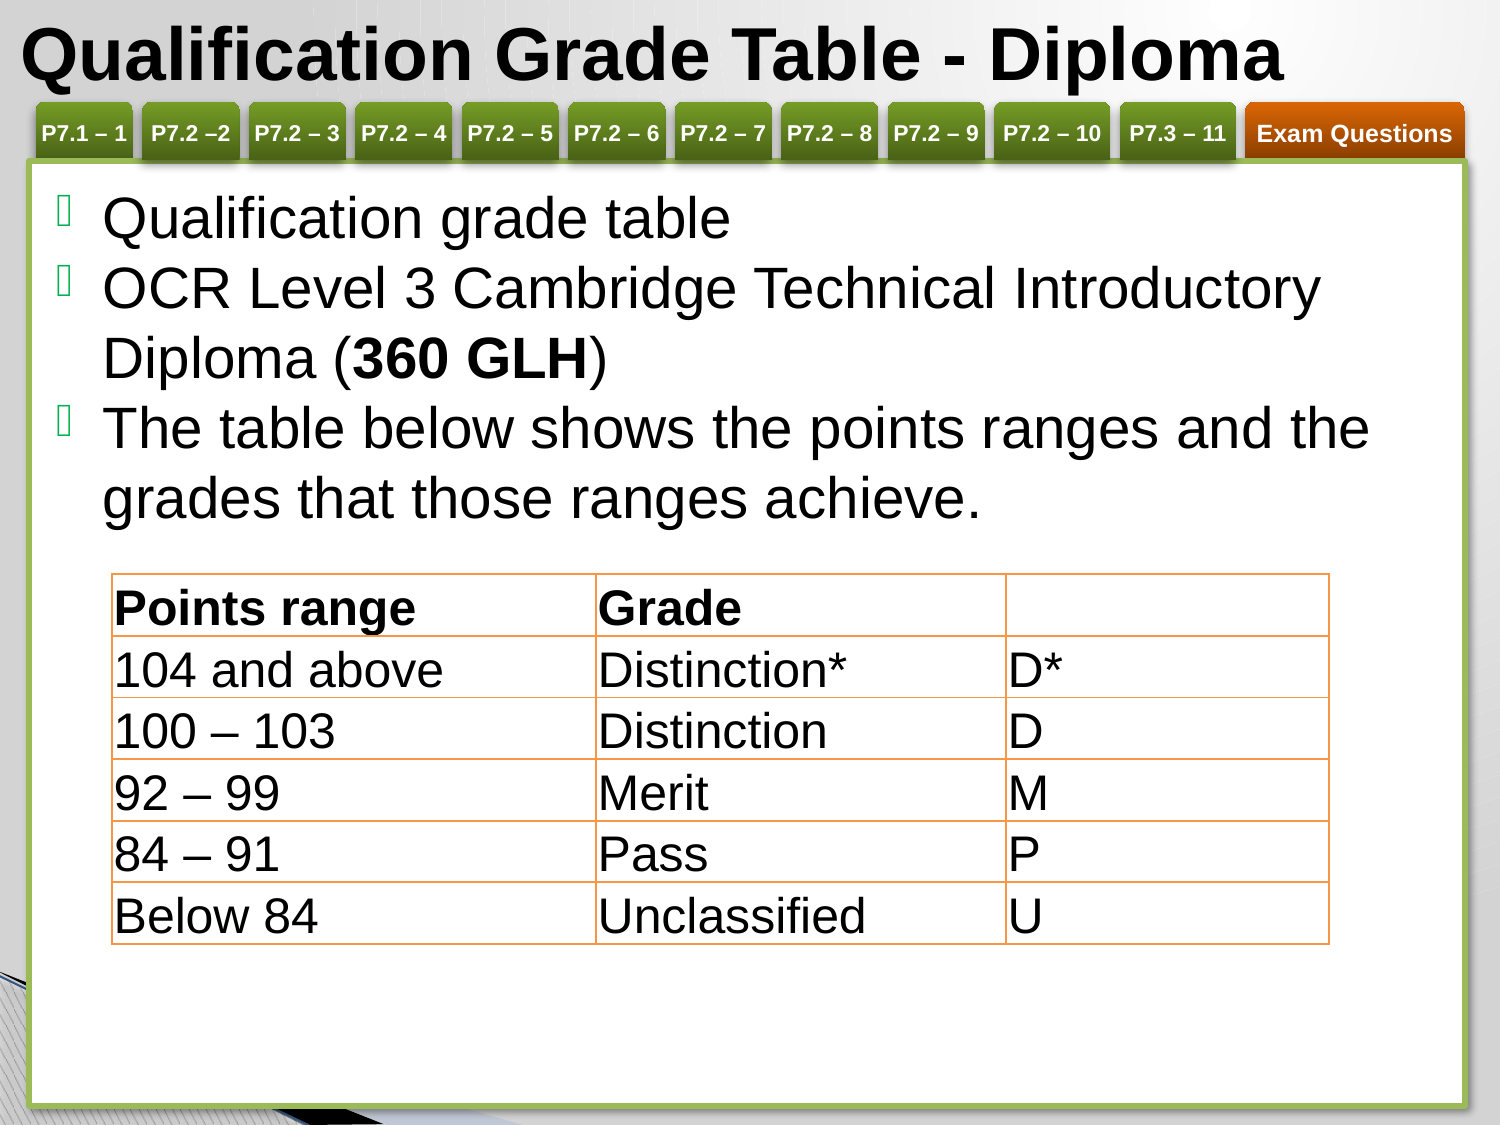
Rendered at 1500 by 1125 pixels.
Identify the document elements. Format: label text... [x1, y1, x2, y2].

table_cell U [1007, 883, 1328, 943]
picture [281, 1114, 303, 1125]
table_cell D [1007, 698, 1328, 758]
table_cell M [1007, 760, 1328, 820]
title Qualification Grade Table - Diploma [5, 0, 1447, 102]
table_header [1007, 575, 1328, 635]
text_box e [551, 0, 603, 5]
table_header Points range [113, 575, 595, 635]
table_cell P [1007, 822, 1328, 881]
table_cell 104 and above [113, 637, 595, 697]
table_cell Distinction [597, 698, 1005, 758]
table_cell Distinction* [597, 637, 1005, 697]
table_cell Pass [597, 822, 1005, 881]
table_header Grade [597, 575, 1005, 635]
table_cell Merit [597, 760, 1005, 820]
table_cell 84 – 91 [113, 822, 595, 881]
table_cell 92 – 99 [113, 760, 595, 820]
table_cell 100 – 103 [113, 698, 595, 758]
table_cell Below 84 [113, 883, 595, 943]
table_cell D* [1007, 637, 1328, 697]
table_cell Unclassified [597, 883, 1005, 943]
text_box Qualification grade table OCR Level 3 Cambridge Technical Introductory Diploma (360 GLH) The table below shows the points ranges and the grades that those ranges achieve. [41, 172, 1447, 538]
